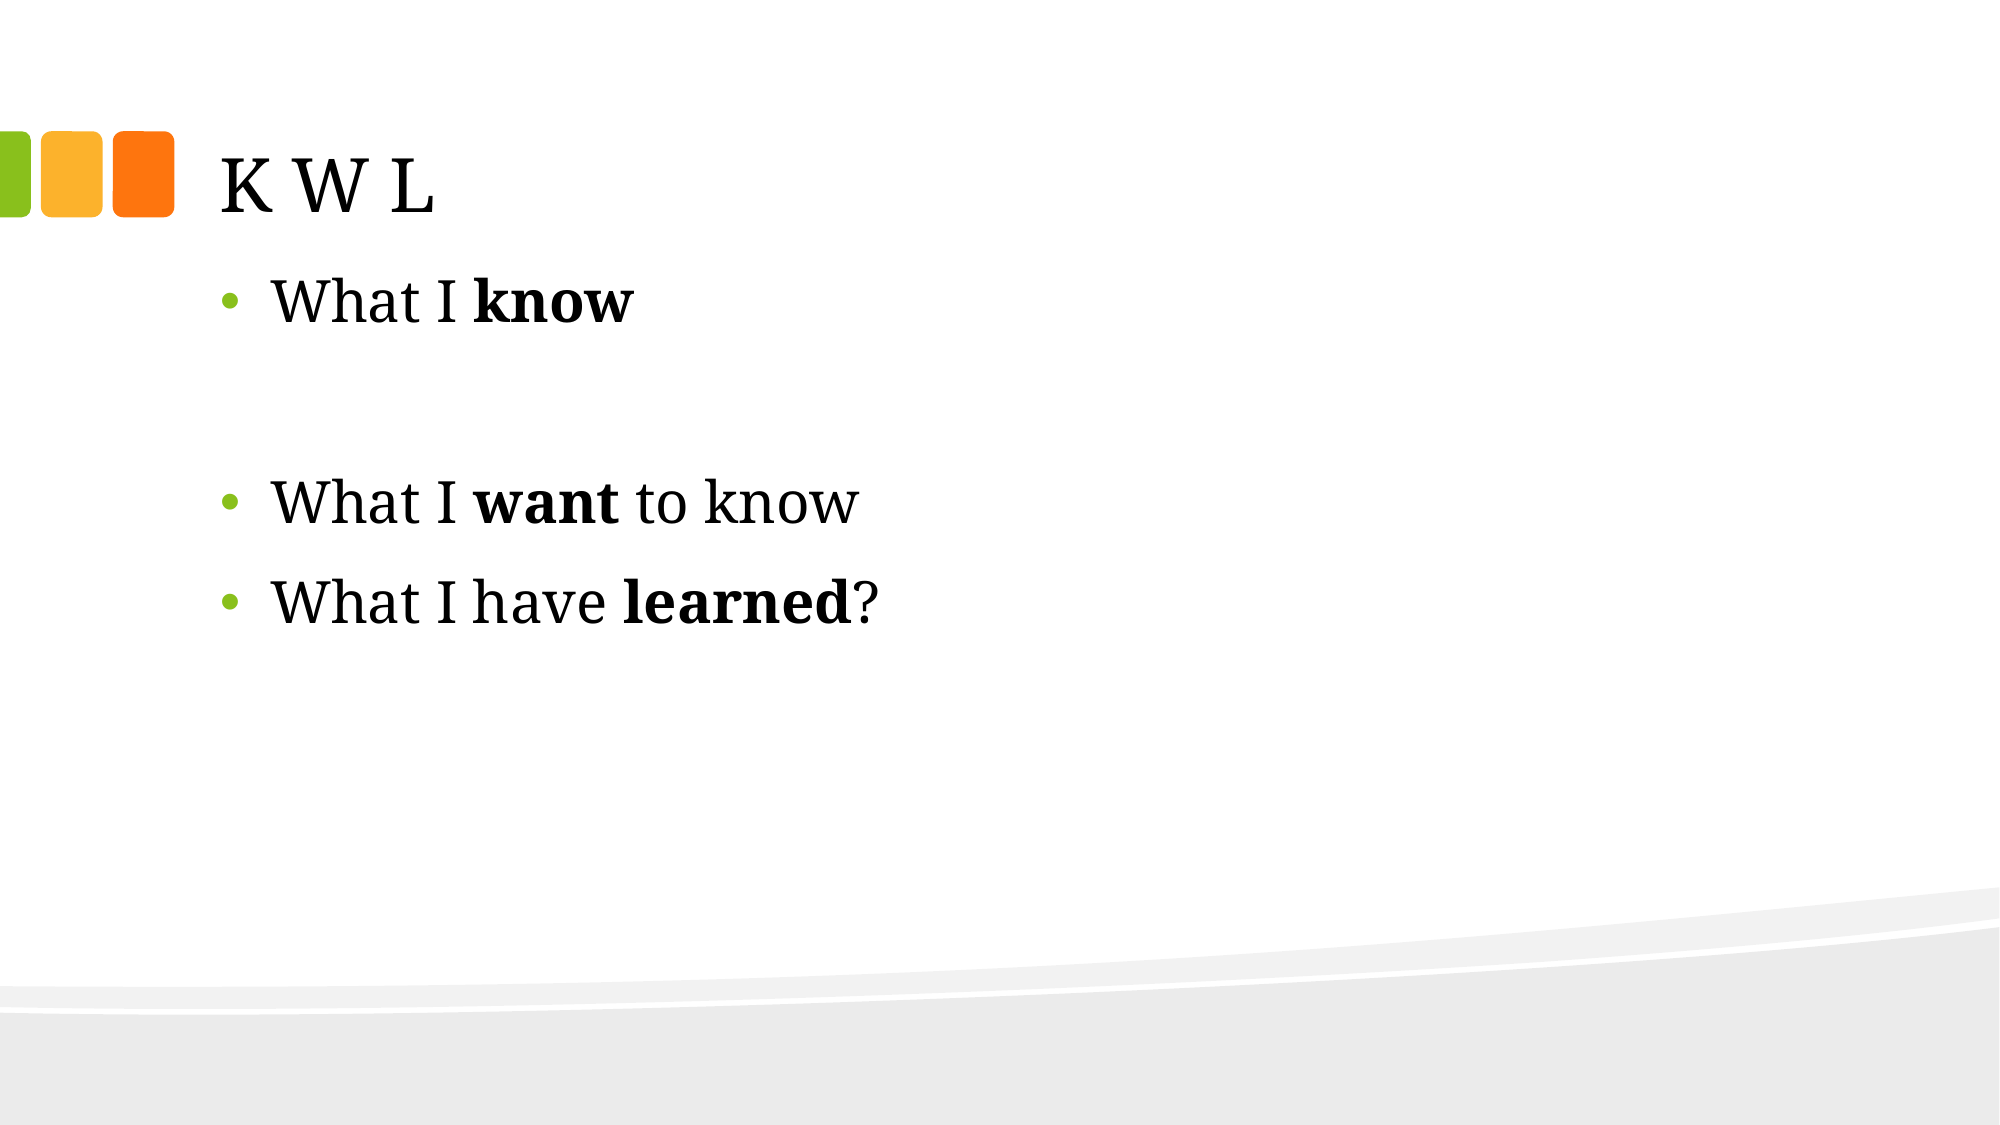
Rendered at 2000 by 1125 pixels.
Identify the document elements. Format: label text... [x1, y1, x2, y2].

title K W L [199, 24, 1800, 238]
list What I know What I want to know What I have learned? [199, 262, 1800, 693]
